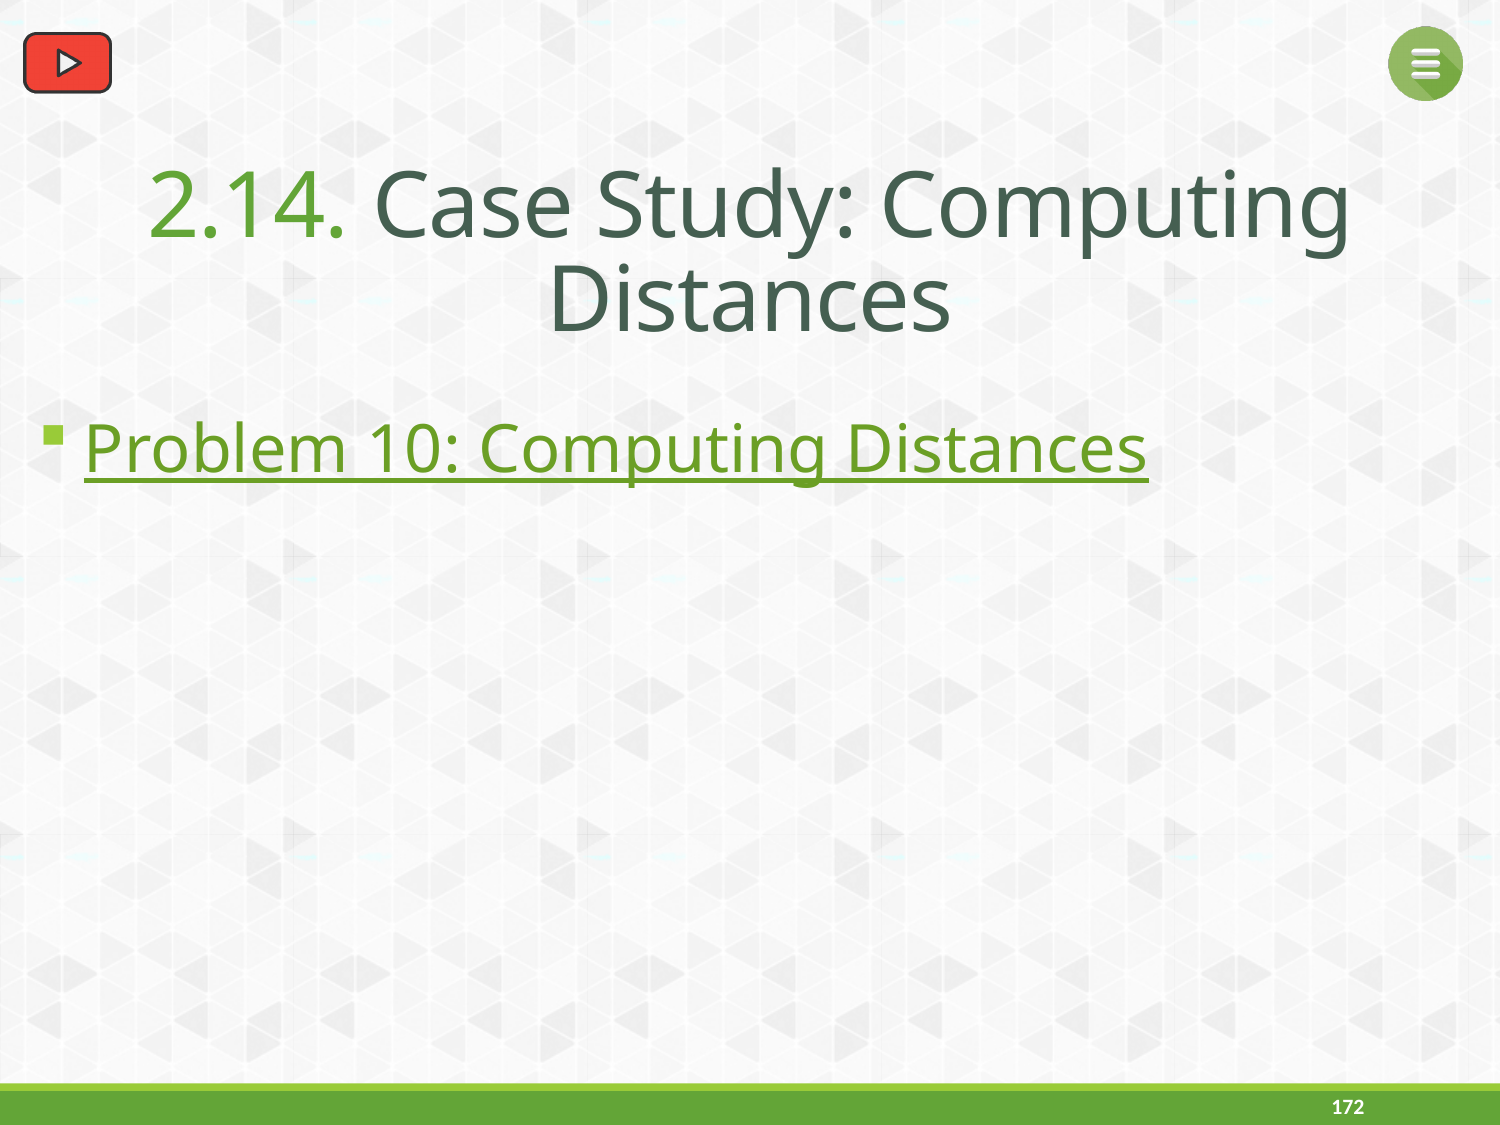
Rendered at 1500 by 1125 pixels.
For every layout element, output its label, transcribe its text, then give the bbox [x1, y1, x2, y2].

slide_number 172 [1218, 1090, 1380, 1121]
title 2.14. Case Study: Computing Distances [23, 112, 1476, 399]
picture [0, 0, 1500, 1083]
list Problem 10: Computing Distances [23, 399, 1476, 1078]
